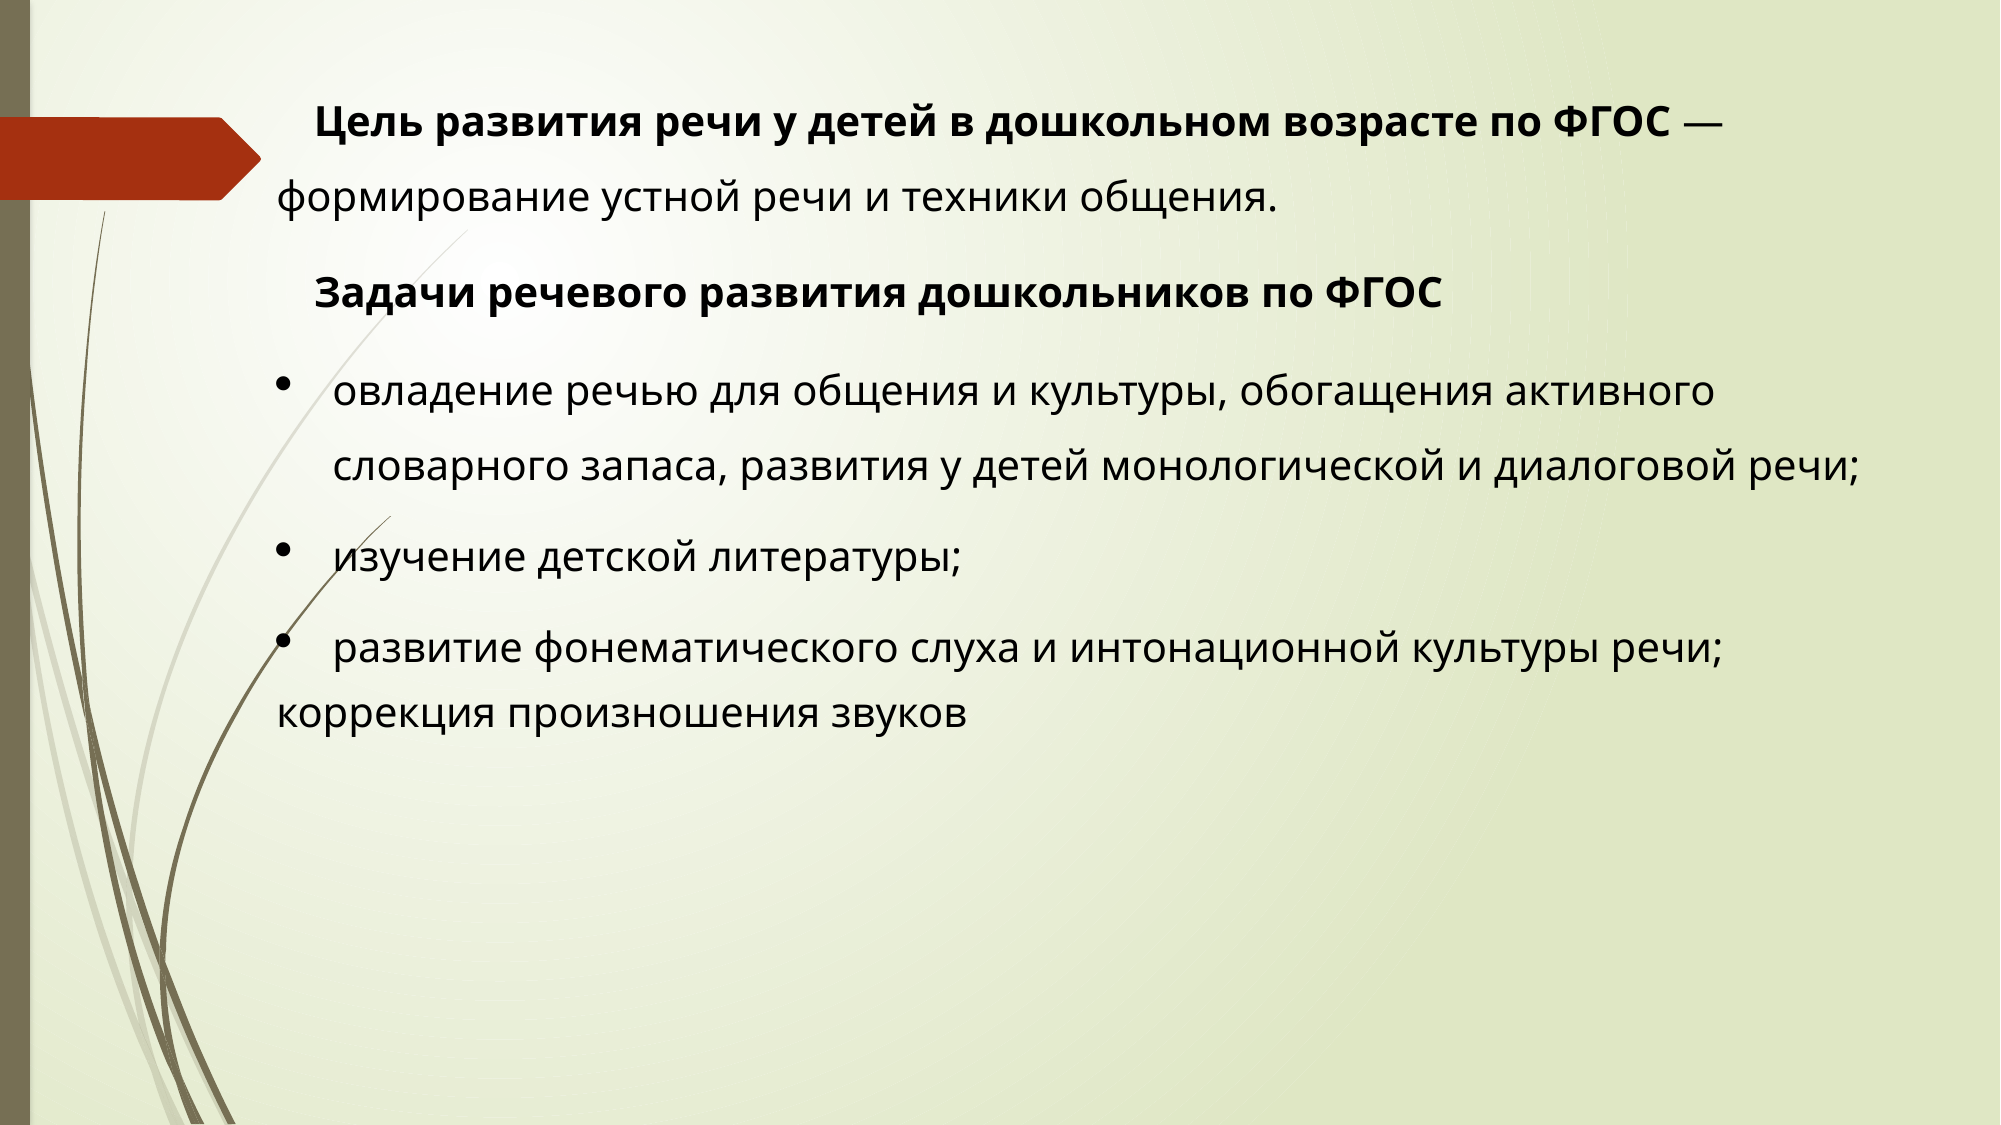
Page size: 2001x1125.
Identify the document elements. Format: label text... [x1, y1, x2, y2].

text_box Цель развития речи у детей в дошкольном возрасте по ФГОС — формирование устной речи и техники общения. Задачи речевого развития дошкольников по ФГОС овладение речью для общения и культуры, обогащения активного словарного запаса, развития у детей монологической и диалоговой речи; изучение детской литературы; развитие фонематического слуха и интонационной культуры речи; коррекция произношения звуков [261, 62, 1908, 744]
